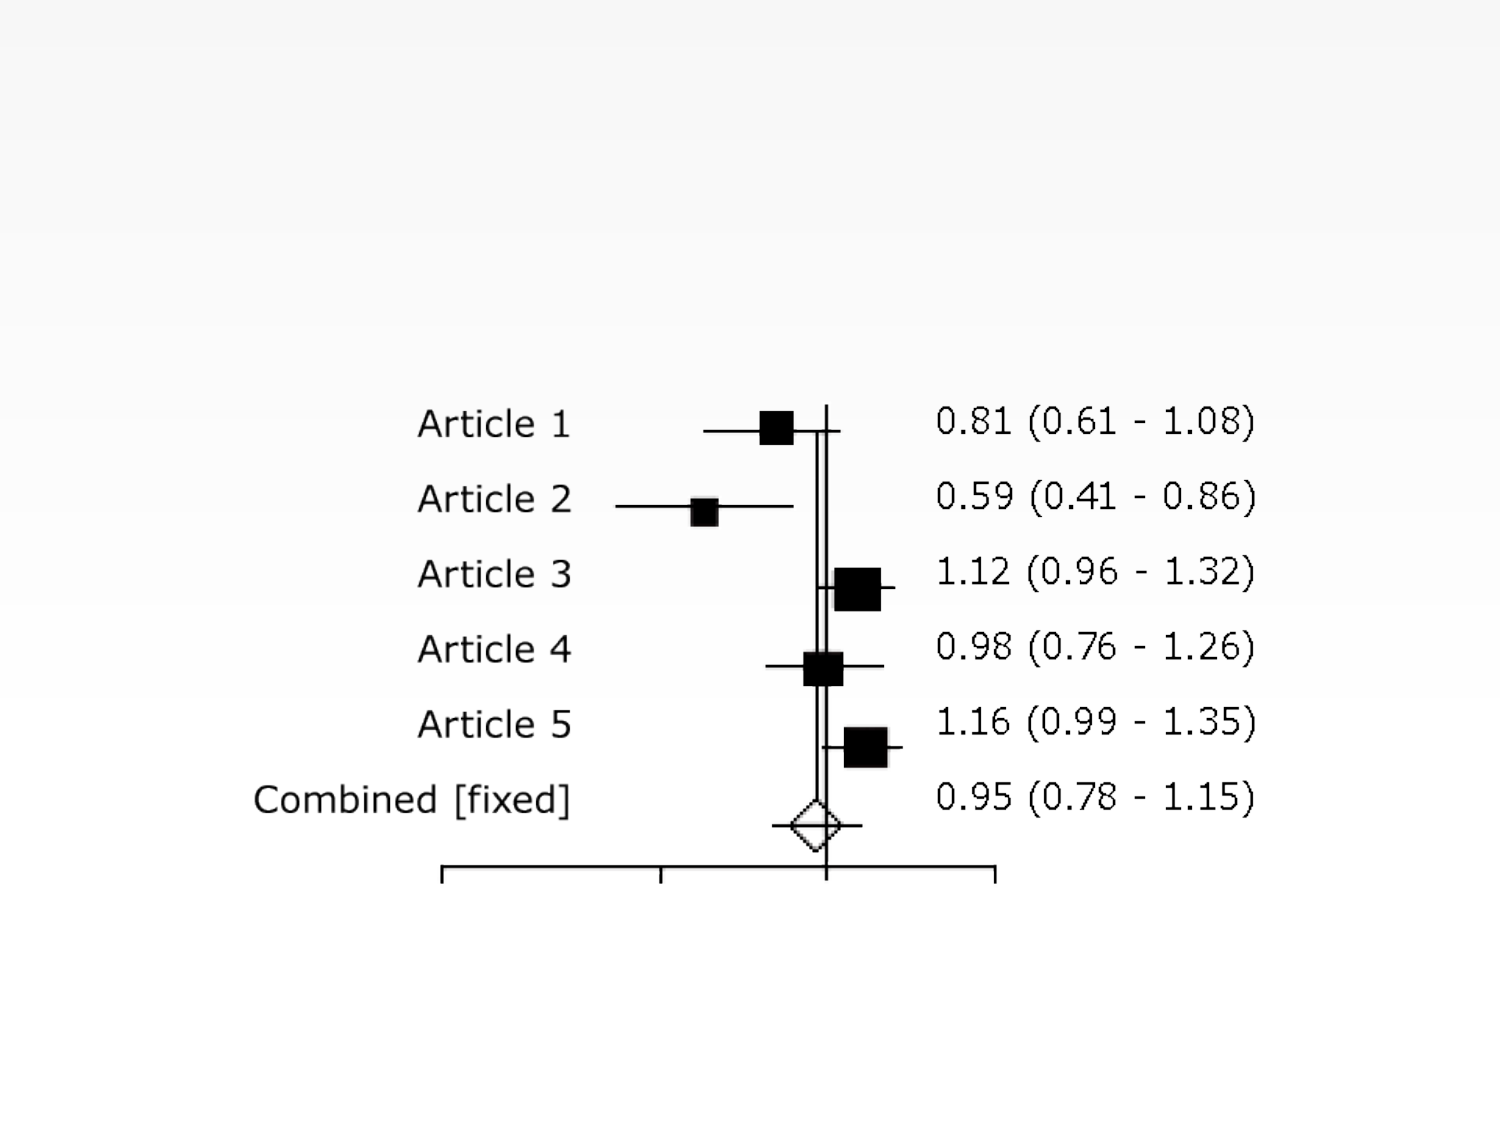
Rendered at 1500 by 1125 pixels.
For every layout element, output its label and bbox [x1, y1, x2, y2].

list [199, 386, 1266, 956]
